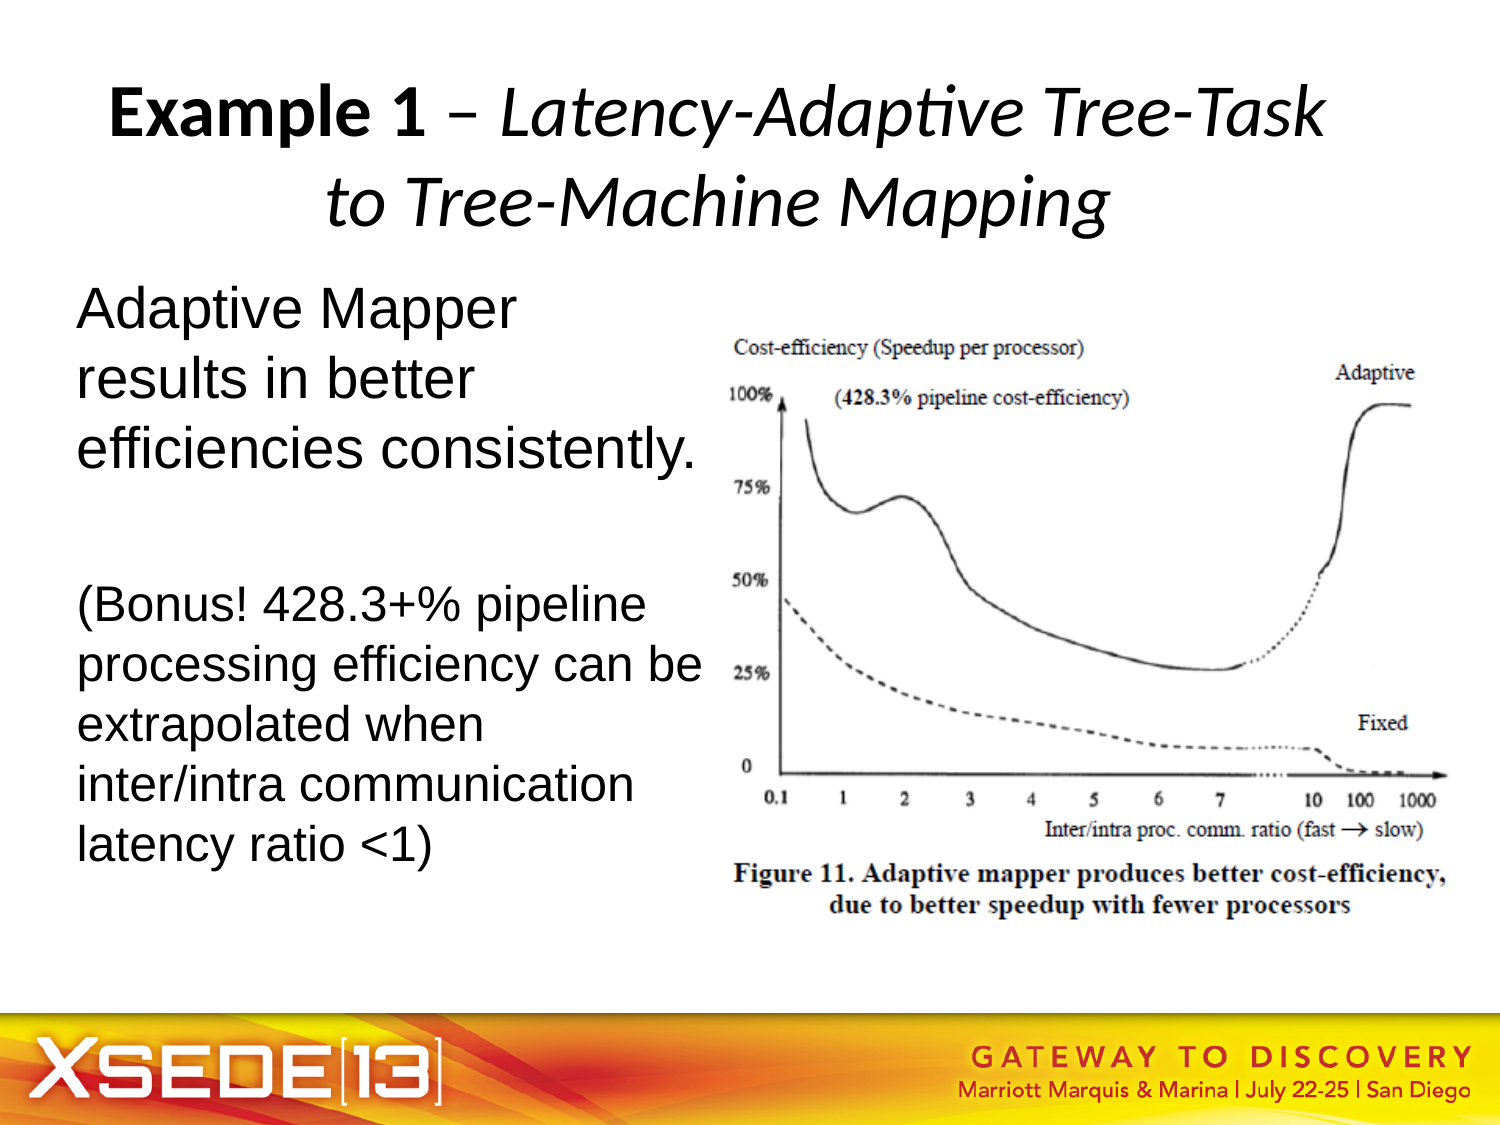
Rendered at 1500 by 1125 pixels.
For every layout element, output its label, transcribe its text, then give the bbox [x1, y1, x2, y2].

picture [717, 333, 1456, 926]
picture [0, 984, 1500, 1125]
text_box Example 1 – Latency-Adaptive Tree-Task to Tree-Machine Mapping [61, 54, 1375, 279]
text_box Adaptive Mapper results in better efficiencies consistently. (Bonus! 428.3+% pipeline processing efficiency can be extrapolated when inter/intra communication latency ratio <1) [61, 262, 719, 952]
